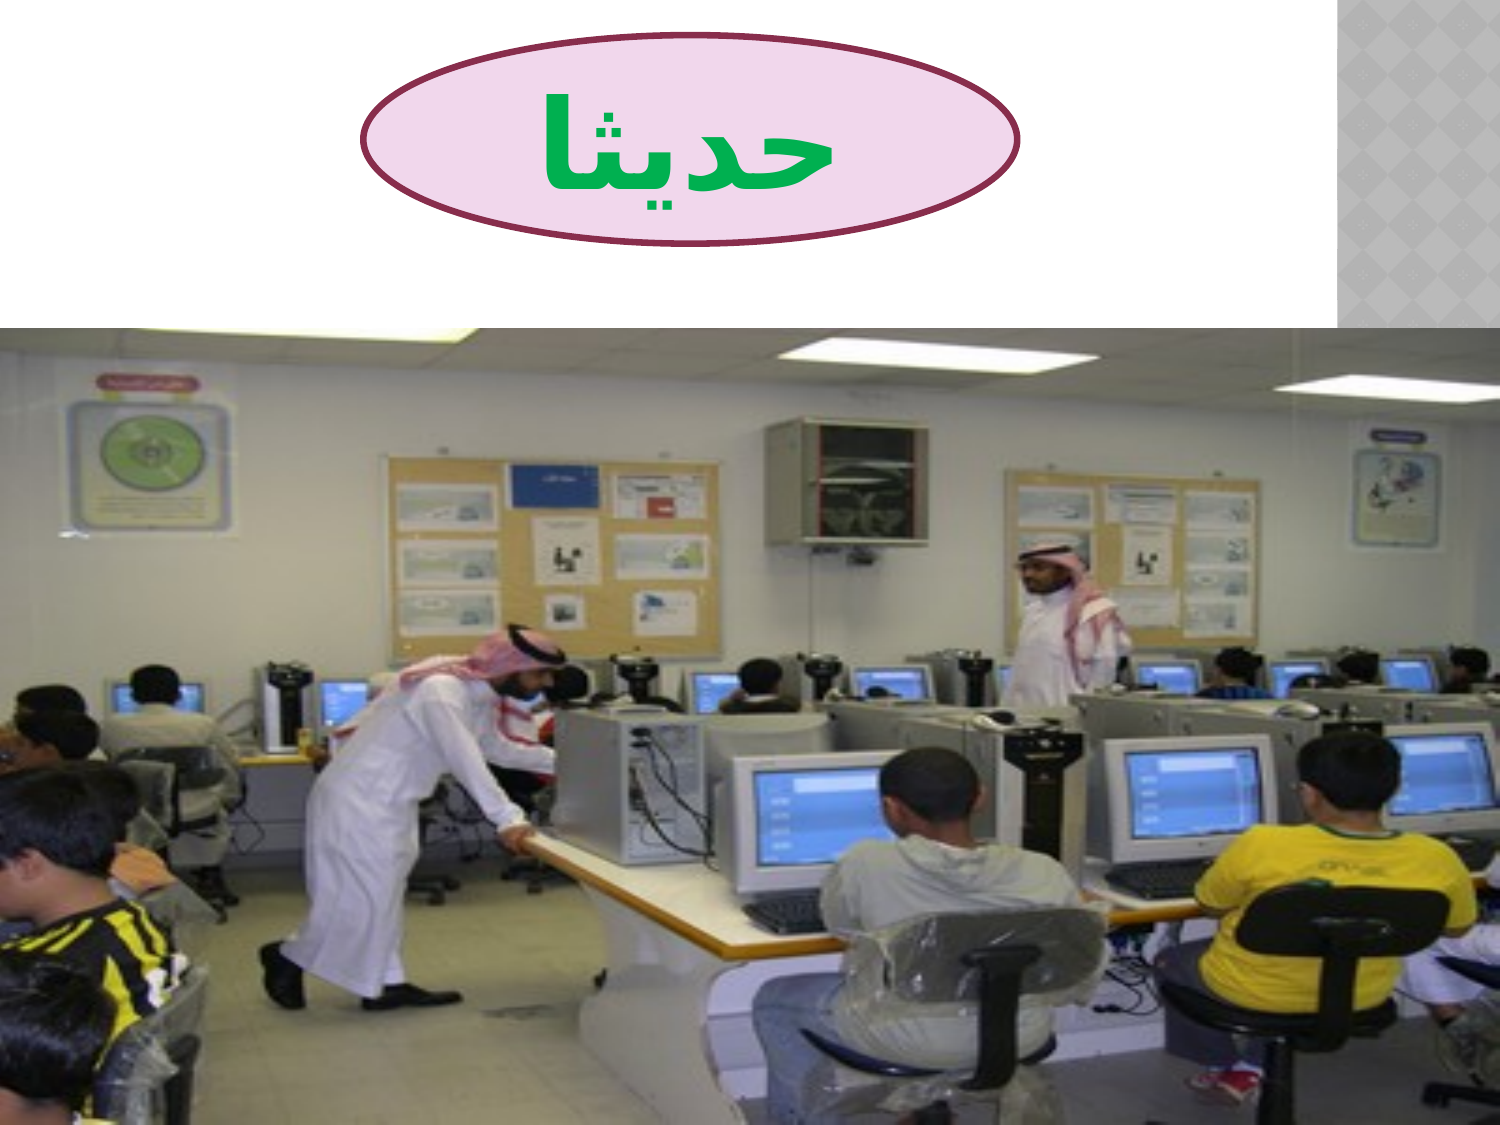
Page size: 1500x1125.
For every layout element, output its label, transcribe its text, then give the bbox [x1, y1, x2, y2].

text_box حديثا [360, 31, 1021, 247]
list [0, 327, 1500, 1125]
